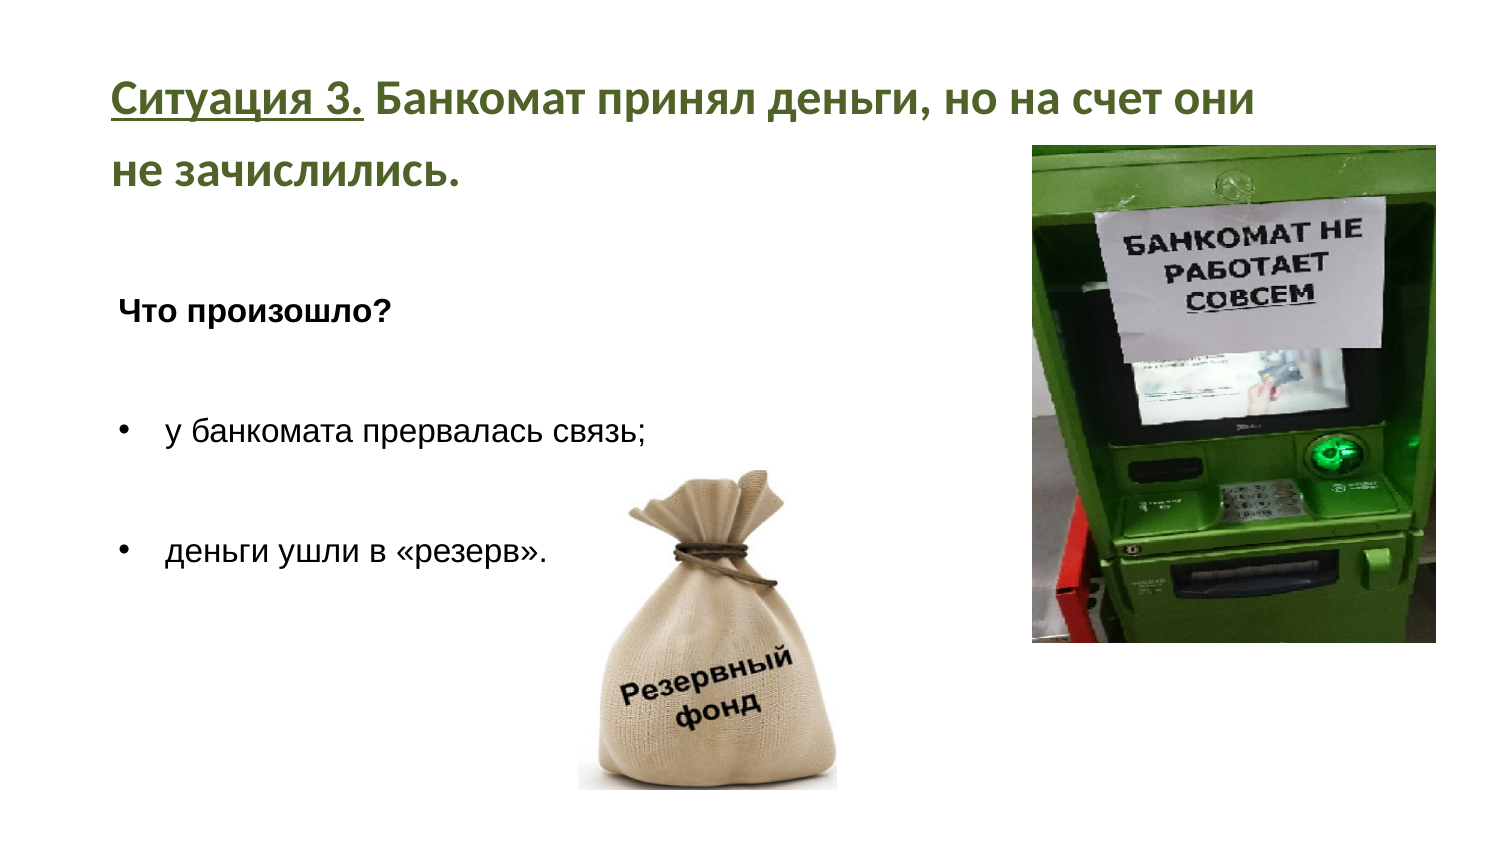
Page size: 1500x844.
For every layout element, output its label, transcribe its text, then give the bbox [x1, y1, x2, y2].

text_box Что произошло? у банкомата прервалась связь; деньги ушли в «резерв». [110, 228, 892, 631]
title Ситуация 3. Банкомат принял деньги, но на счет они не зачислились. [103, 62, 1452, 186]
picture [578, 470, 837, 790]
picture [1032, 145, 1437, 643]
